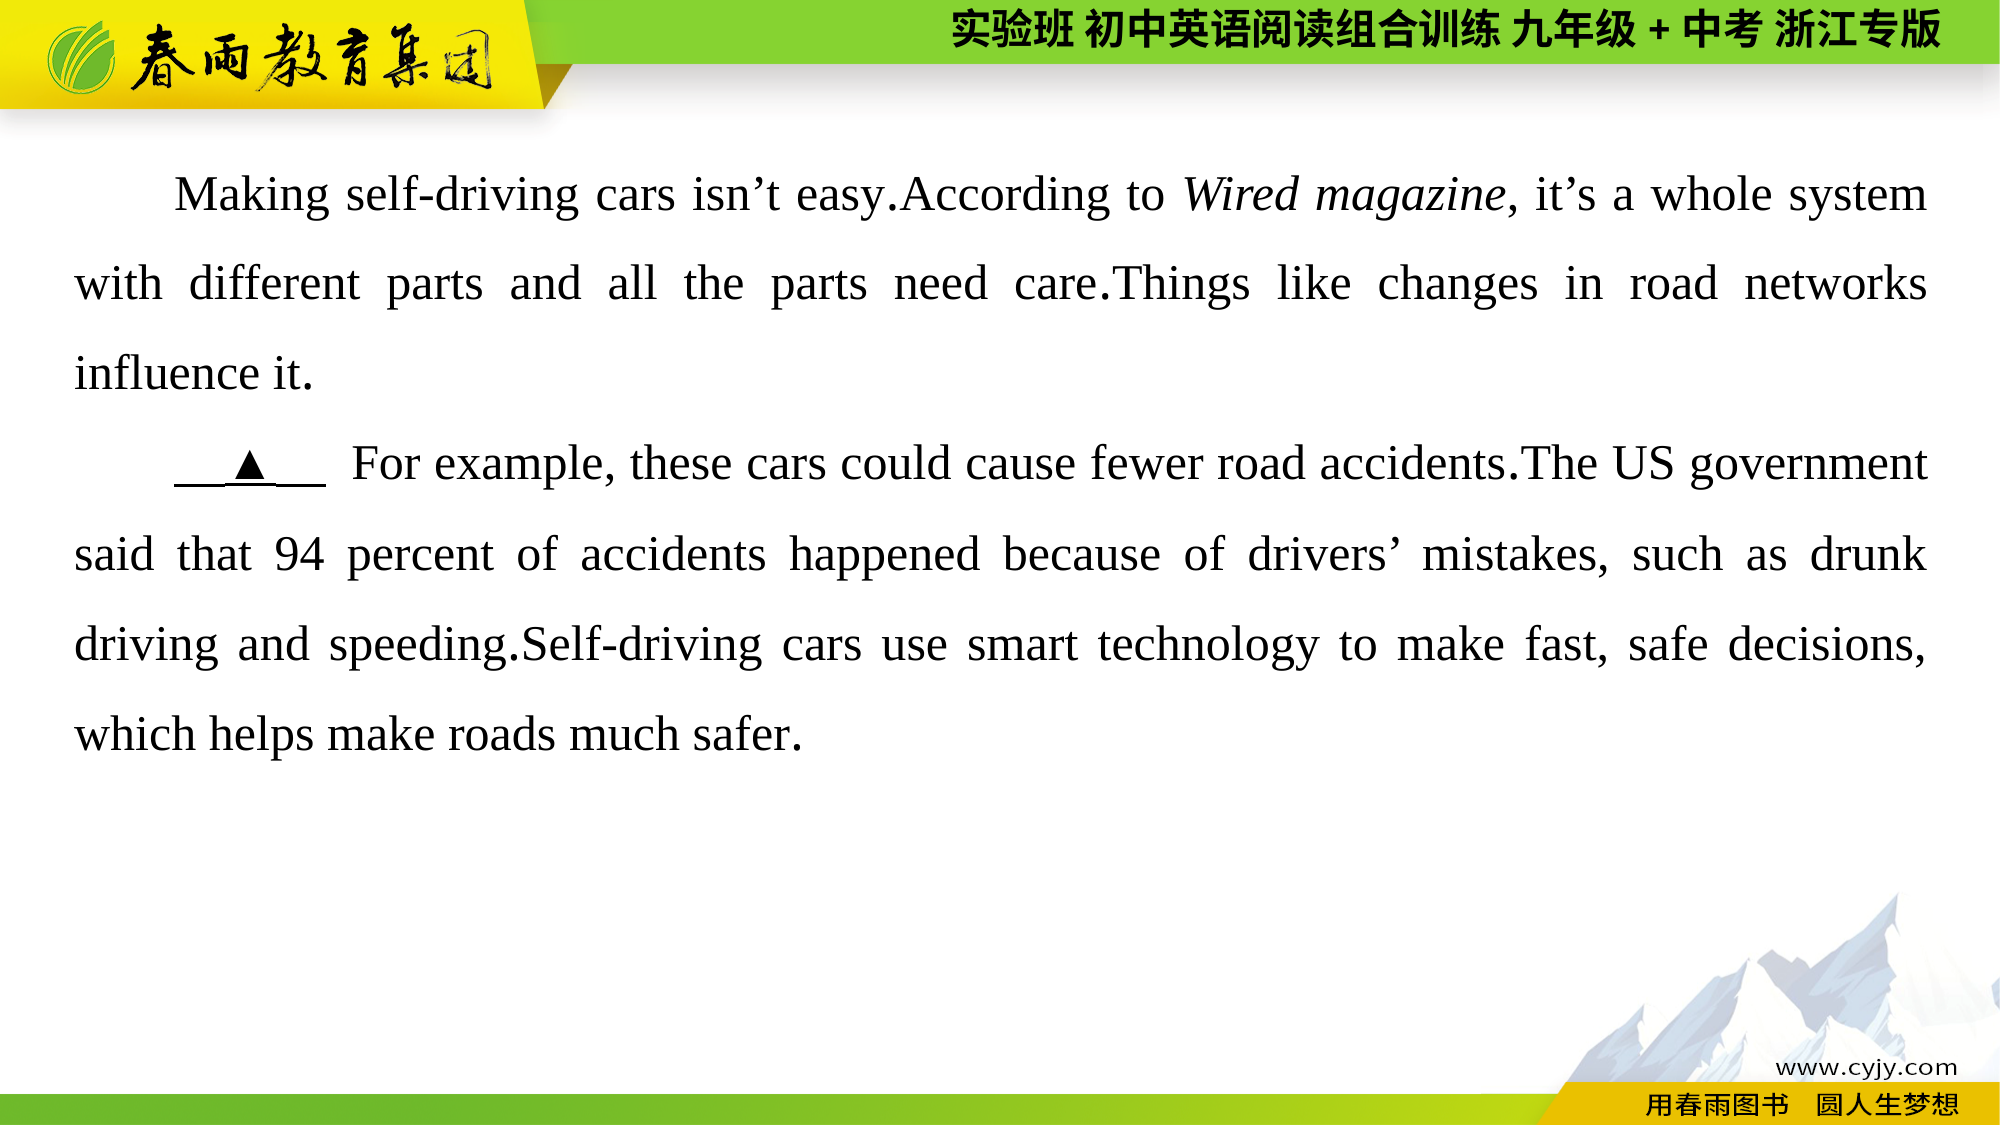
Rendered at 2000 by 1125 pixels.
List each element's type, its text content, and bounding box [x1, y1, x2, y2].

list Making self-driving cars isn’t easy.According to Wired magazine, it’s a whole system with different parts and all the parts need care.Things like changes in road networks influence it. ▲ For example, these cars could cause fewer road accidents.The US government said that 94 percent of accidents happened because of drivers’ mistakes, such as drunk driving and speeding.Self-driving cars use smart technology to make fast, safe decisions, which helps make roads much safer. [59, 122, 1944, 763]
picture [0, 0, 2000, 1125]
